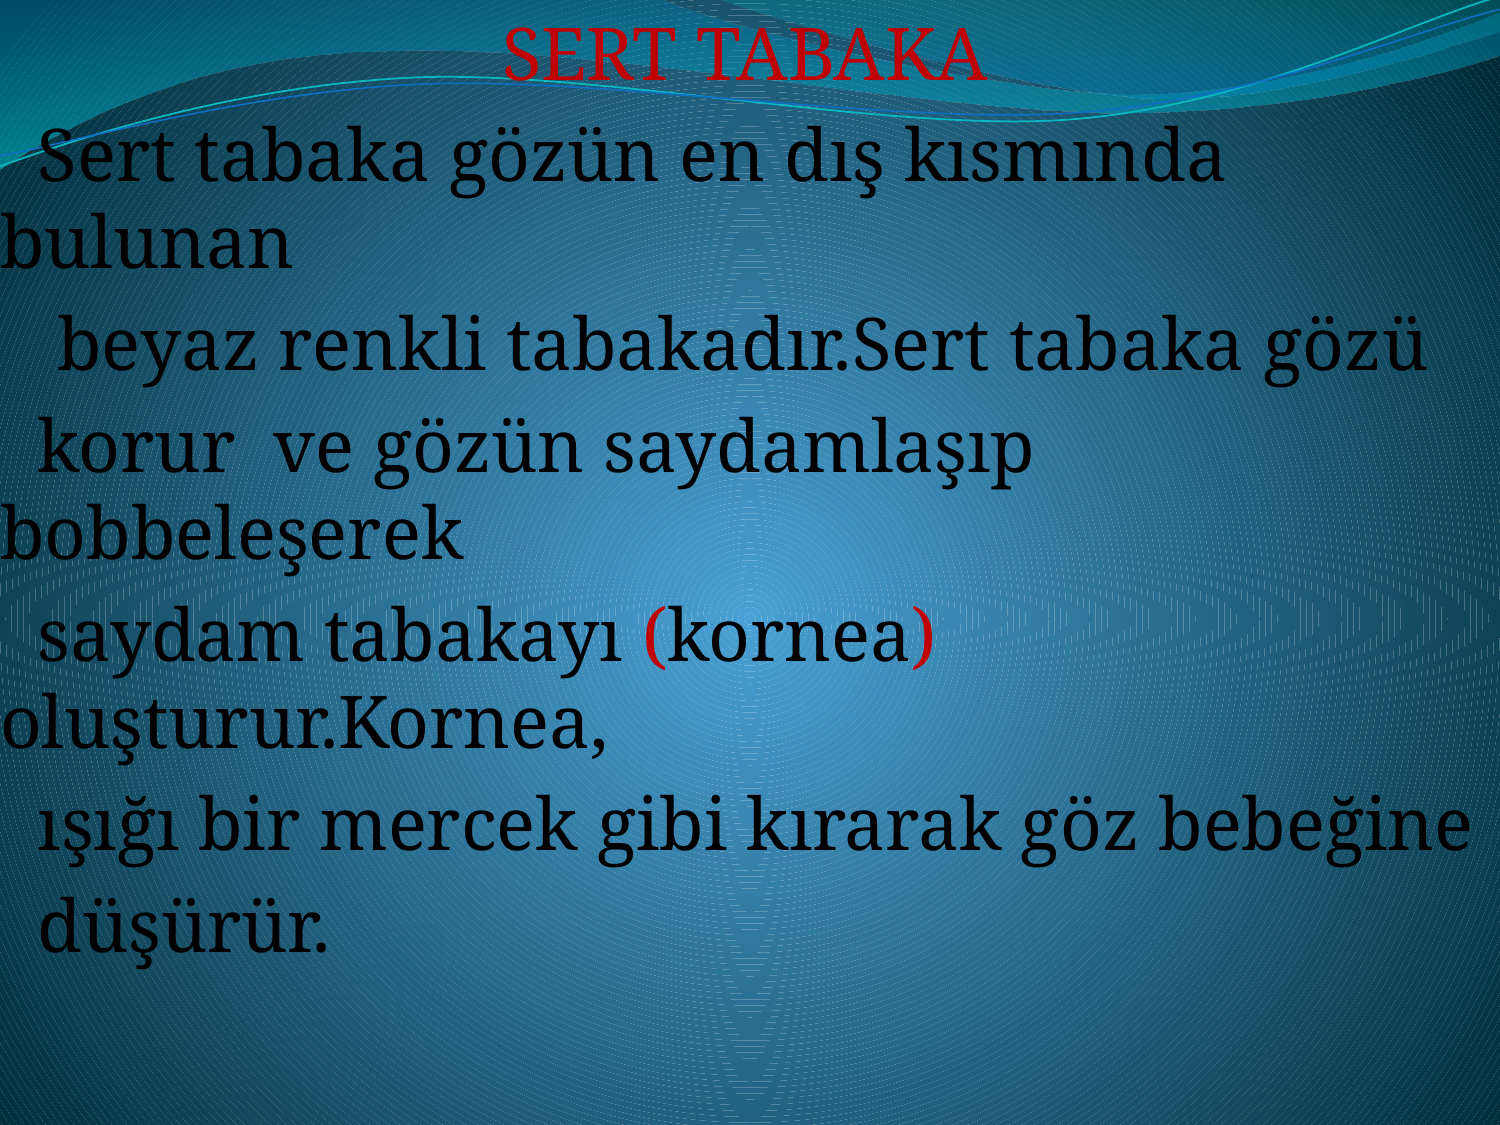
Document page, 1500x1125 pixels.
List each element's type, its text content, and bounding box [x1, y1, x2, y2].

subtitle SERT TABAKA Sert tabaka gözün en dış kısmında bulunan beyaz renkli tabakadır.Sert tabaka gözü korur ve gözün saydamlaşıp bobbeleşerek saydam tabakayı (kornea) oluşturur.Kornea, ışığı bir mercek gibi kırarak göz bebeğine düşürür. [0, 0, 1500, 1125]
